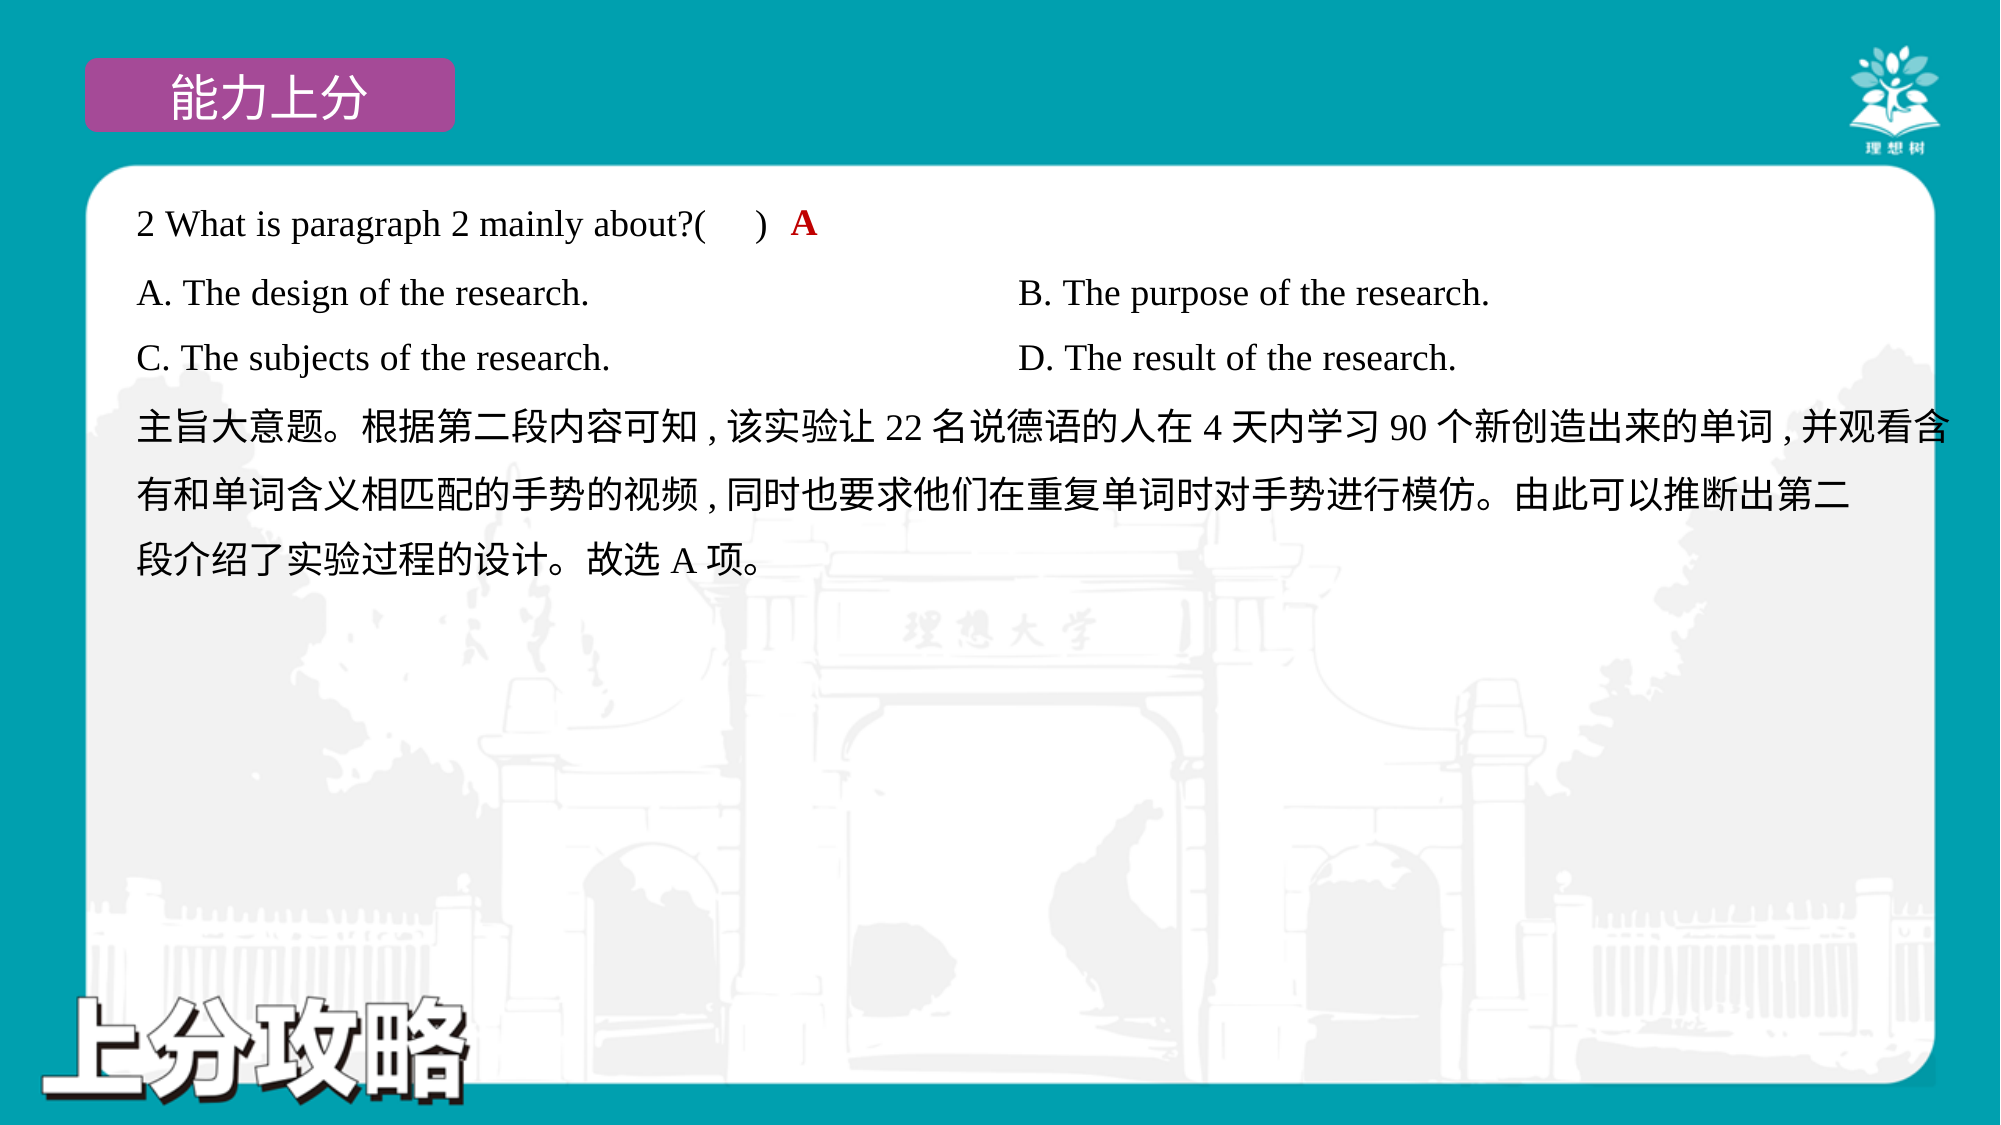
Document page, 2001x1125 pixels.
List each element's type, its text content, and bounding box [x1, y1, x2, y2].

text_box A. The design of the research. B. The purpose of the research. C. The subjects of the research. D. The result of the research. [136, 244, 1865, 371]
text_box 2 What is paragraph 2 mainly about?( ) [136, 176, 1865, 237]
picture [0, 0, 2000, 1125]
text_box A [776, 176, 832, 236]
text_box 主旨大意题。根据第二段内容可知,该实验让22名说德语的人在4天内学习90个新创造出来的单词,并观看含 有和单词含义相匹配的手势的视频,同时也要求他们在重复单词时对手势进行模仿。由此可以推断出第二 段介绍了实验过程的设计。故选A项。 [136, 379, 1865, 575]
